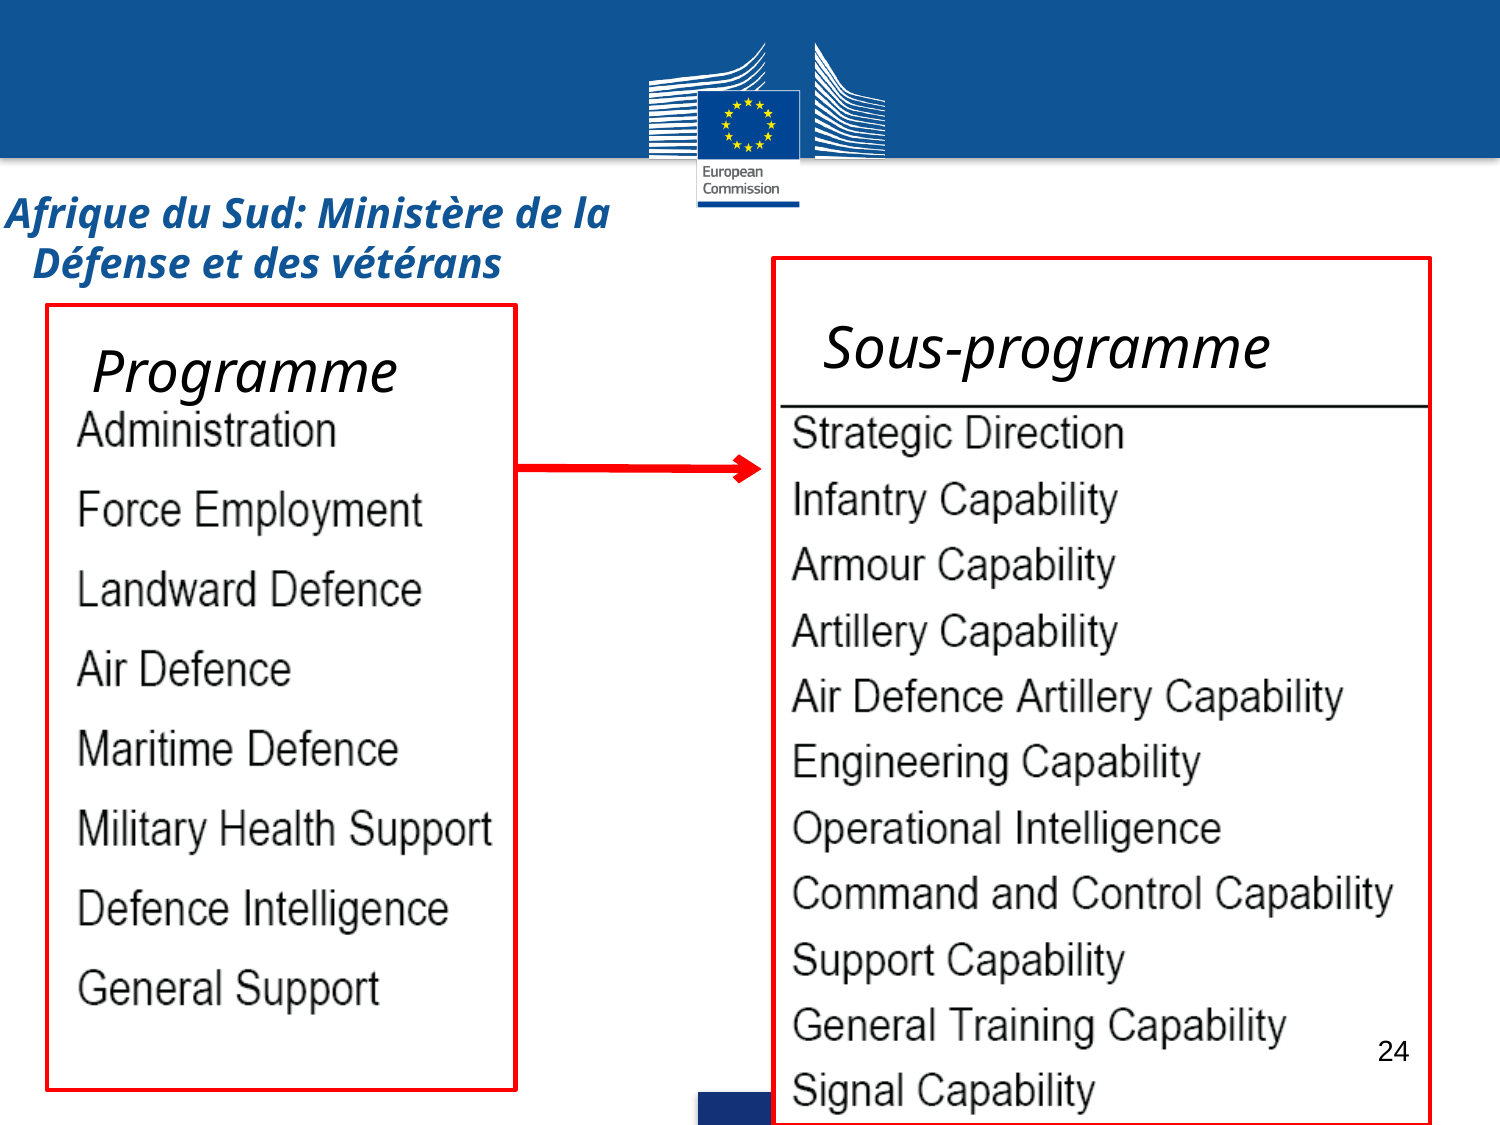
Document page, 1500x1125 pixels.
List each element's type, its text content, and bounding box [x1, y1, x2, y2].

text_box [773, 257, 1430, 398]
picture [76, 396, 518, 1032]
picture [649, 42, 885, 208]
picture [773, 398, 1430, 1125]
title Afrique du Sud: Ministère de la Défense et des vétérans [0, 171, 709, 303]
text_box [46, 304, 516, 1090]
